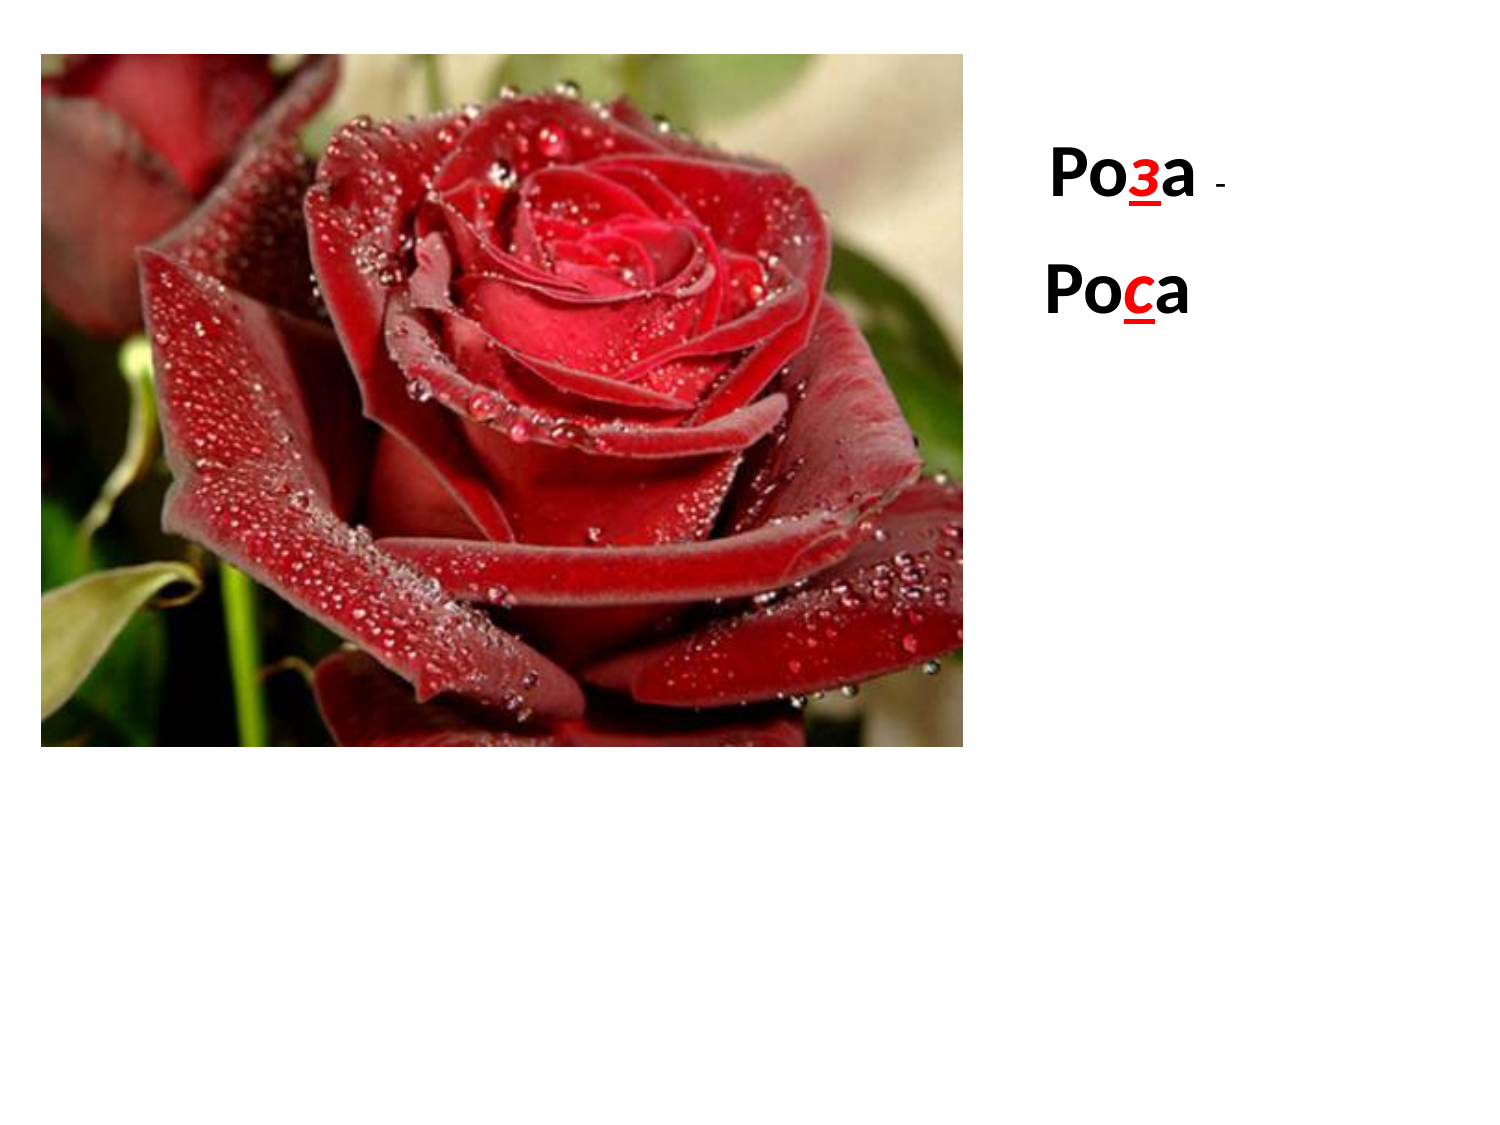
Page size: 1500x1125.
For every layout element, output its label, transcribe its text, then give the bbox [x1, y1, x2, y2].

text_box Роса [1029, 231, 1207, 337]
text_box Роза - [1034, 113, 1242, 219]
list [40, 54, 963, 748]
